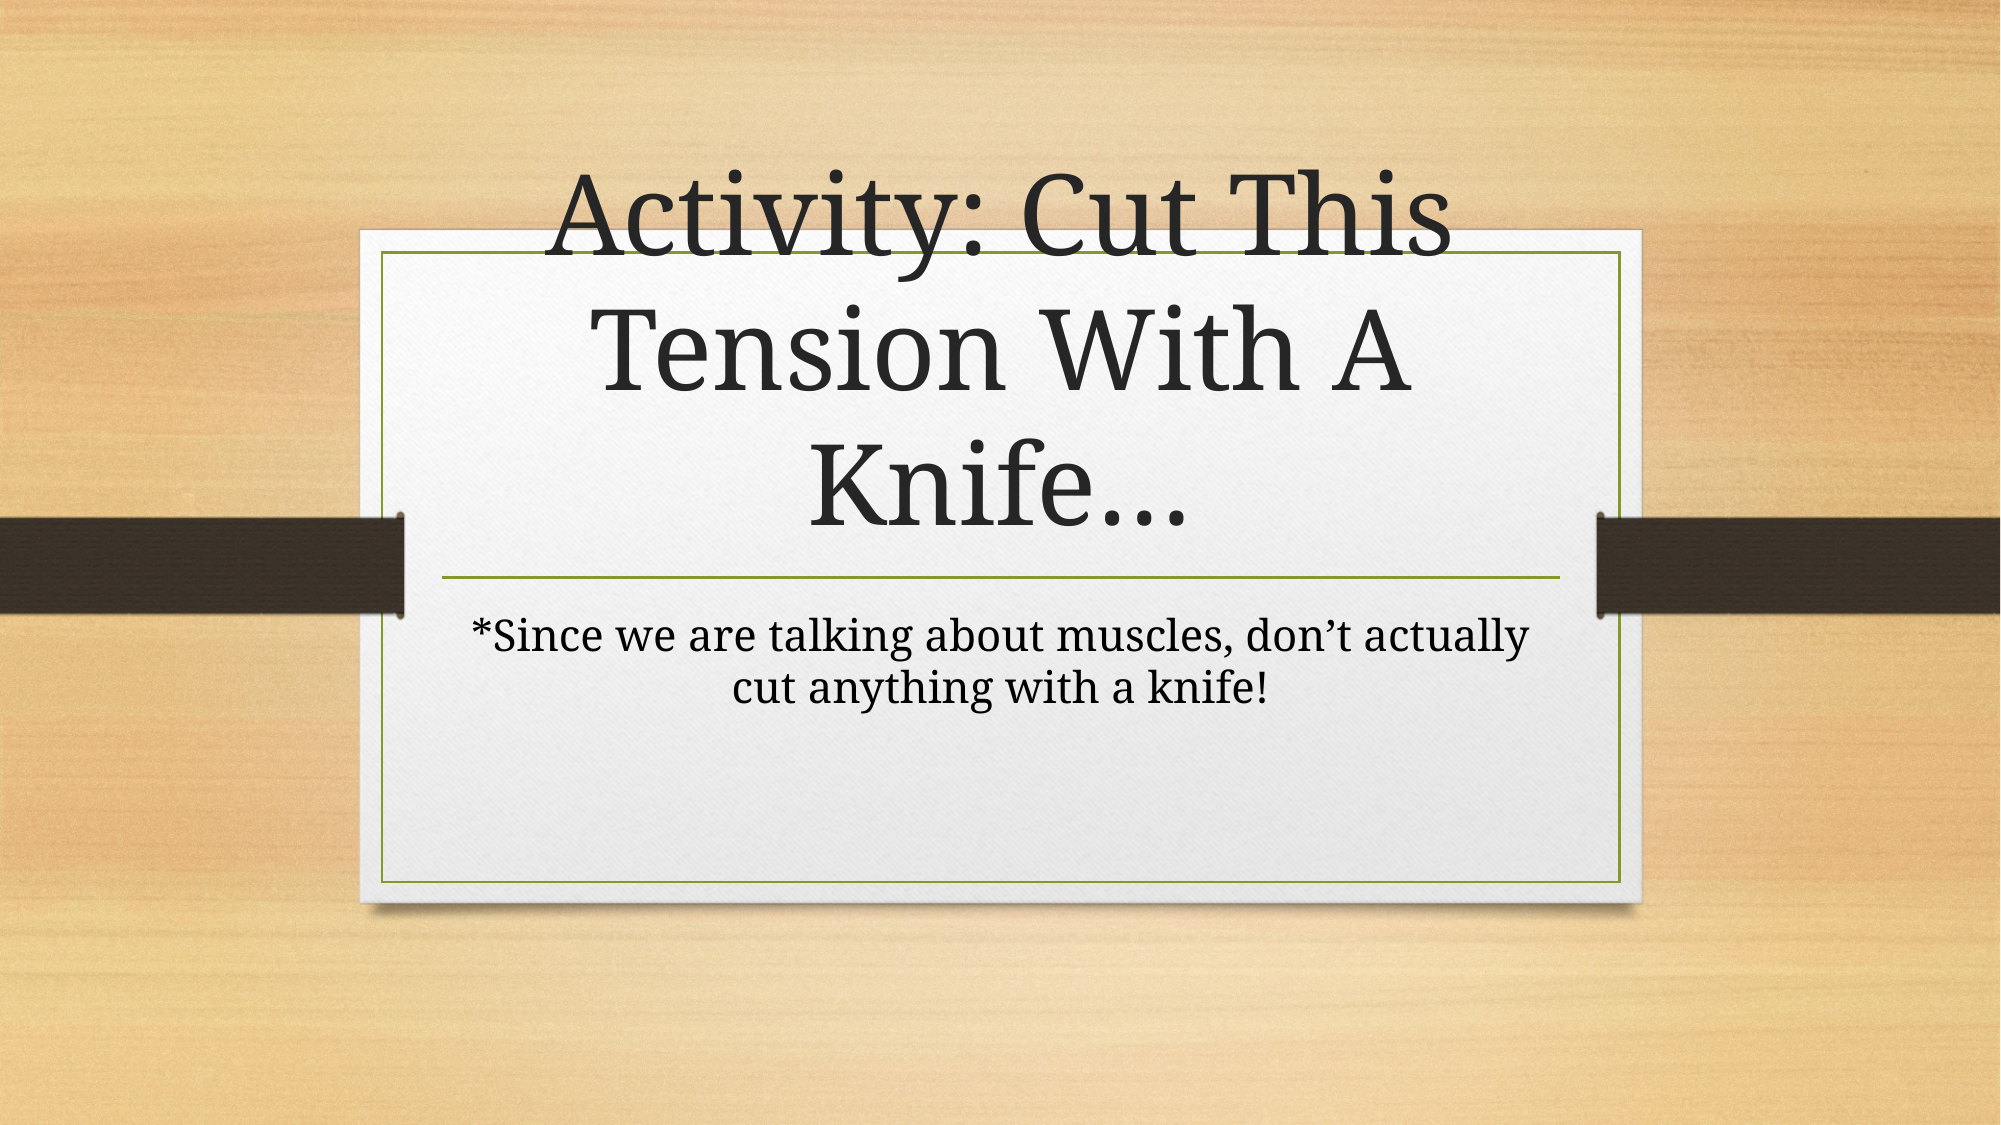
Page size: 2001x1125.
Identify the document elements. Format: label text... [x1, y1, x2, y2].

title Activity: Cut This Tension With A Knife… [441, 306, 1560, 556]
picture [0, 0, 2001, 1125]
subtitle *Since we are talking about muscles, don’t actually cut anything with a knife! [441, 600, 1560, 817]
